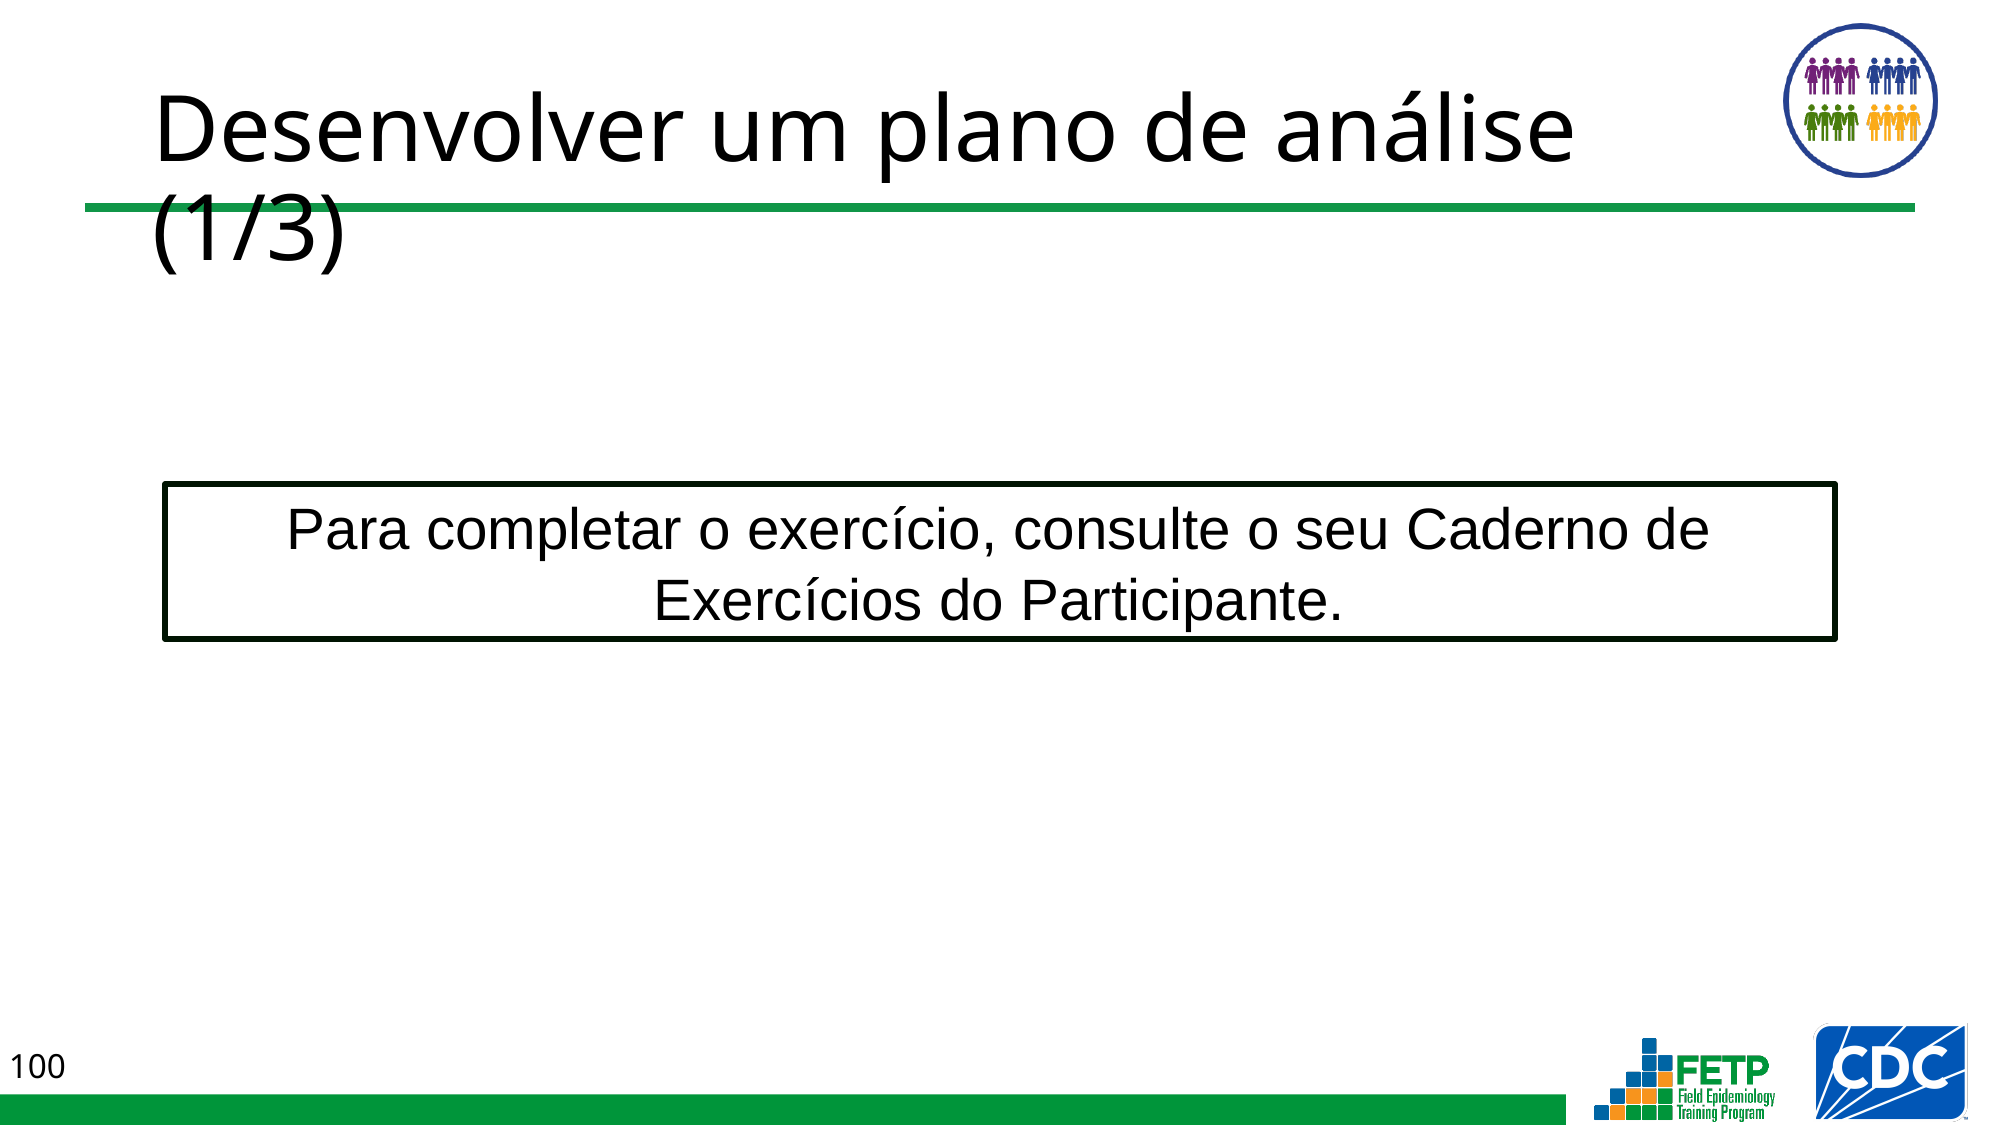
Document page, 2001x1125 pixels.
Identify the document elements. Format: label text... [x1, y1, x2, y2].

picture [1594, 1038, 1775, 1122]
picture [1813, 1023, 1968, 1122]
picture [1783, 23, 1938, 178]
title Desenvolver um plano de análise (1/3) [137, 75, 1738, 207]
